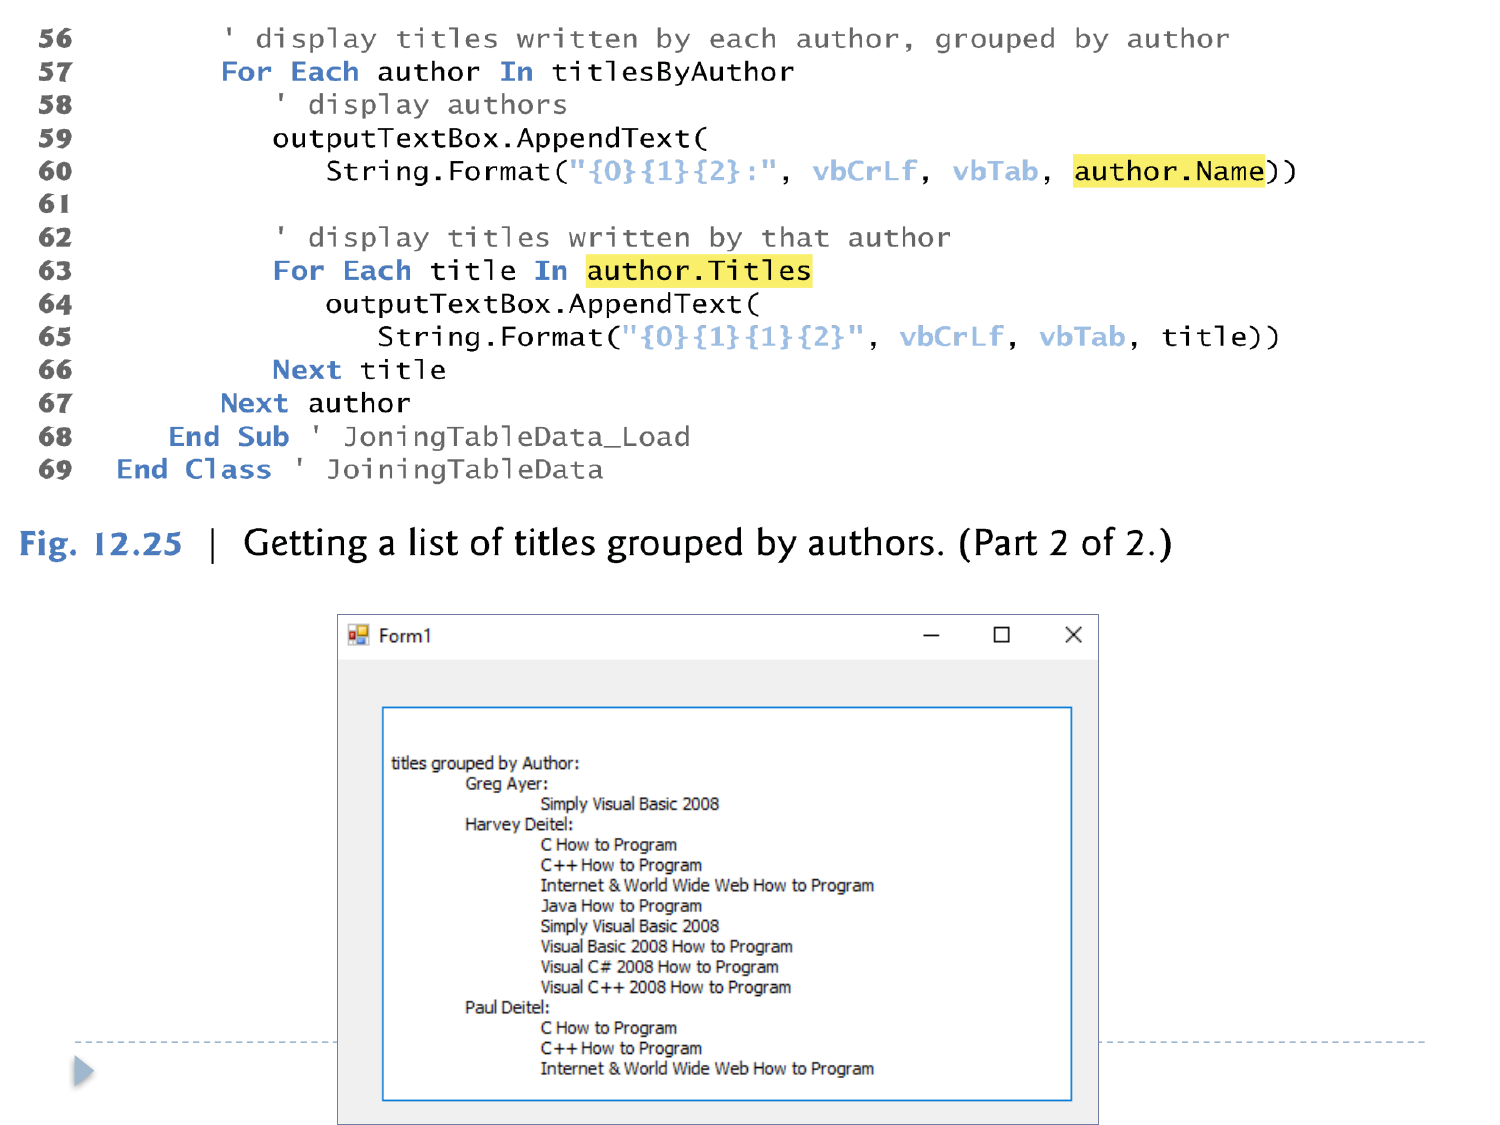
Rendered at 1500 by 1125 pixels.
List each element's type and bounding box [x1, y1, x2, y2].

picture [12, 0, 1301, 576]
picture [337, 613, 1099, 1125]
